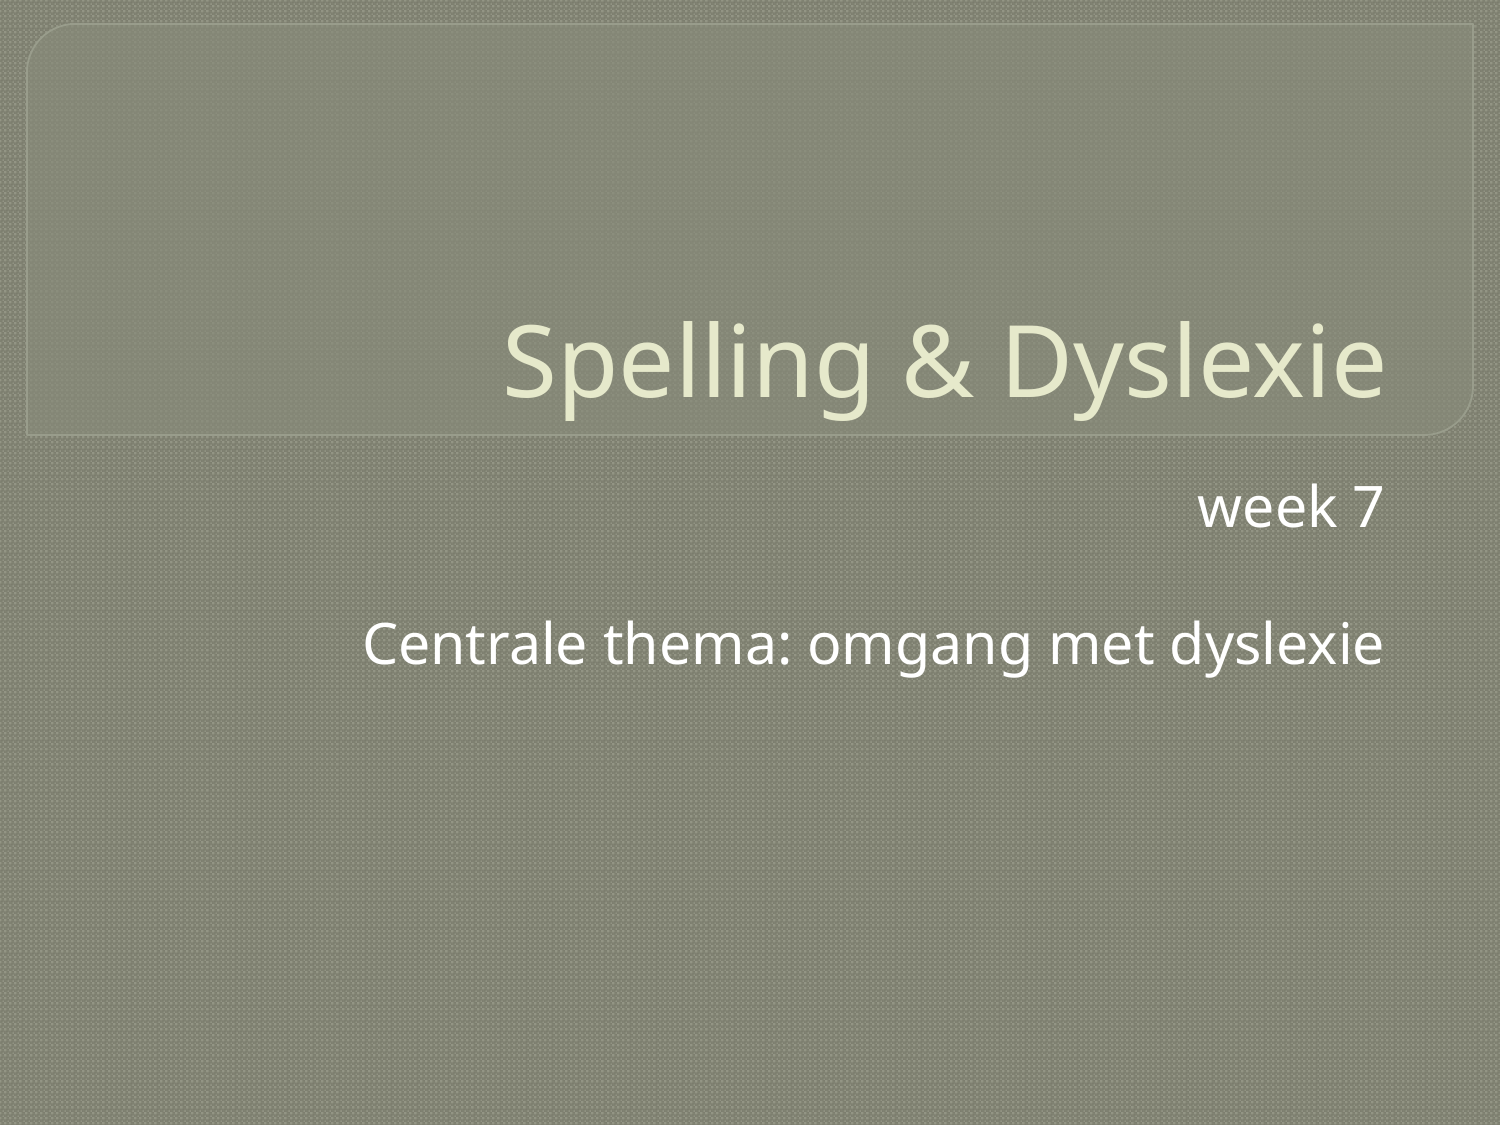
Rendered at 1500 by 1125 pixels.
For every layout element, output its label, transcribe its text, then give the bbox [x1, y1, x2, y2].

subtitle week 7 Centrale thema: omgang met dyslexie [350, 462, 1427, 750]
title Spelling & Dyslexie [76, 62, 1427, 425]
